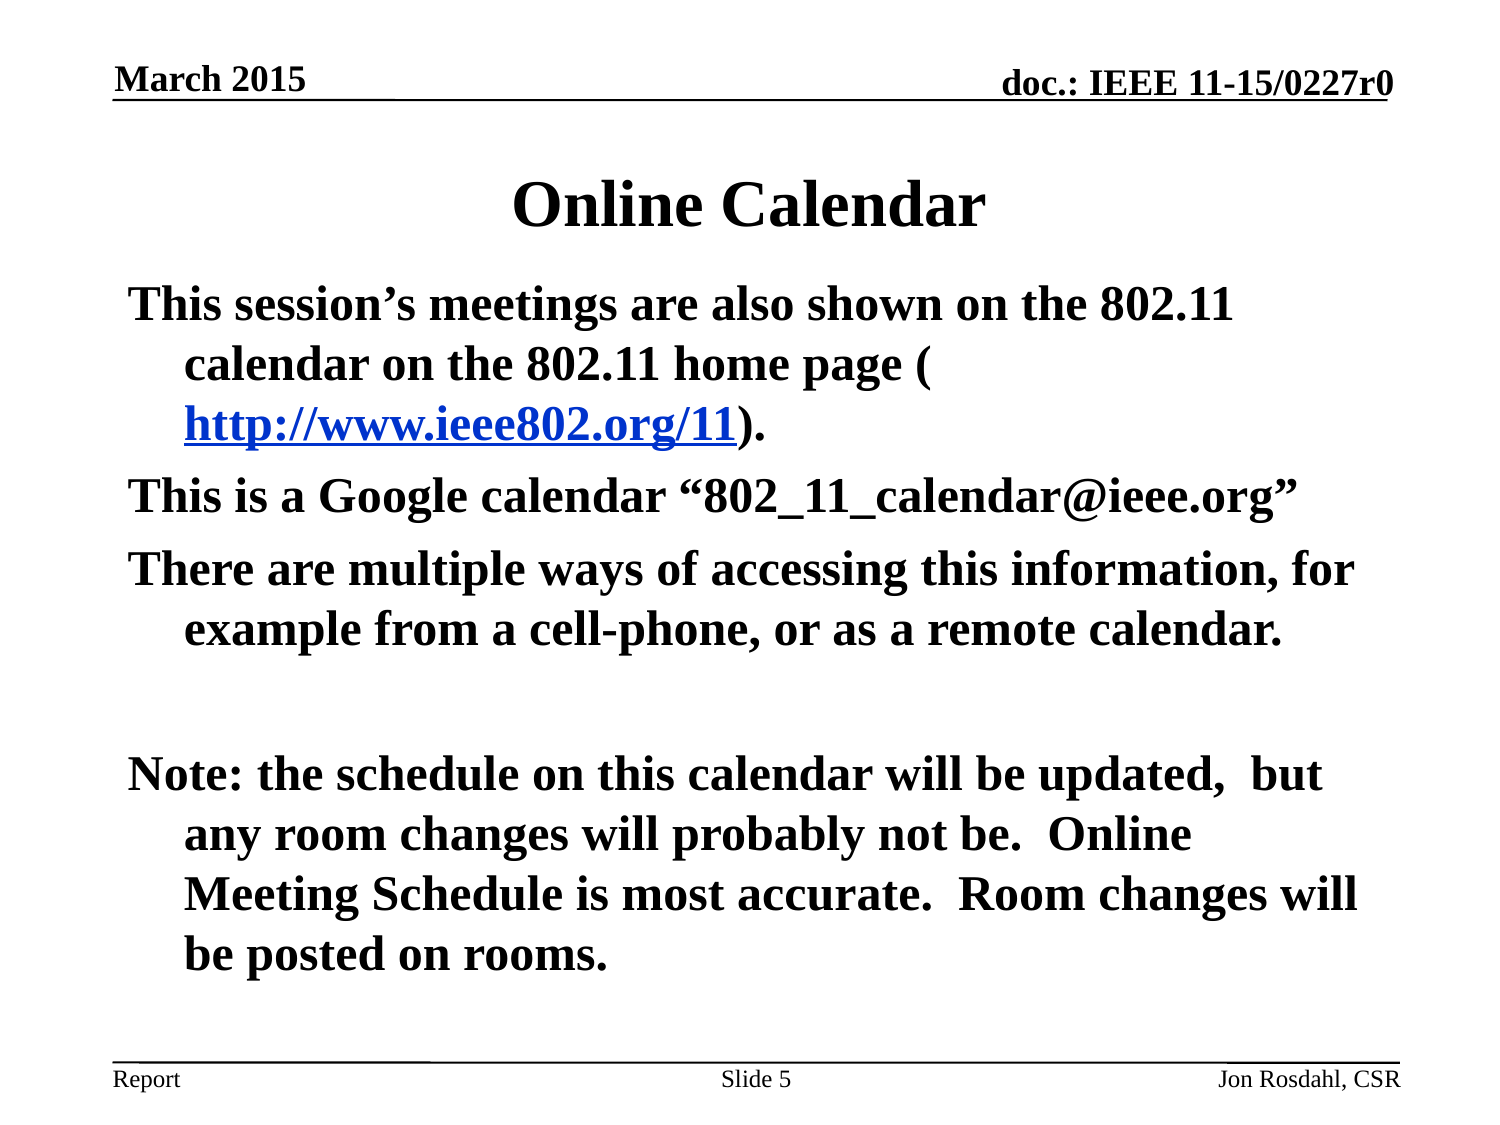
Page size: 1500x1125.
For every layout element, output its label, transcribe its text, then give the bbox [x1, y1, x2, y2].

title Online Calendar [112, 112, 1388, 262]
slide_number Slide 5 [712, 1061, 800, 1123]
list This session’s meetings are also shown on the 802.11 calendar on the 802.11 home page (http://www.ieee802.org/11). This is a Google calendar “802_11_calendar@ieee.org” There are multiple ways of accessing this information, for example from a cell-phone, or as a remote calendar. Note: the schedule on this calendar will be updated, but any room changes will probably not be. Online Meeting Schedule is most accurate. Room changes will be posted on rooms. [112, 262, 1388, 1000]
footer Jon Rosdahl, CSR [878, 1061, 1402, 1093]
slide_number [114, 54, 423, 100]
